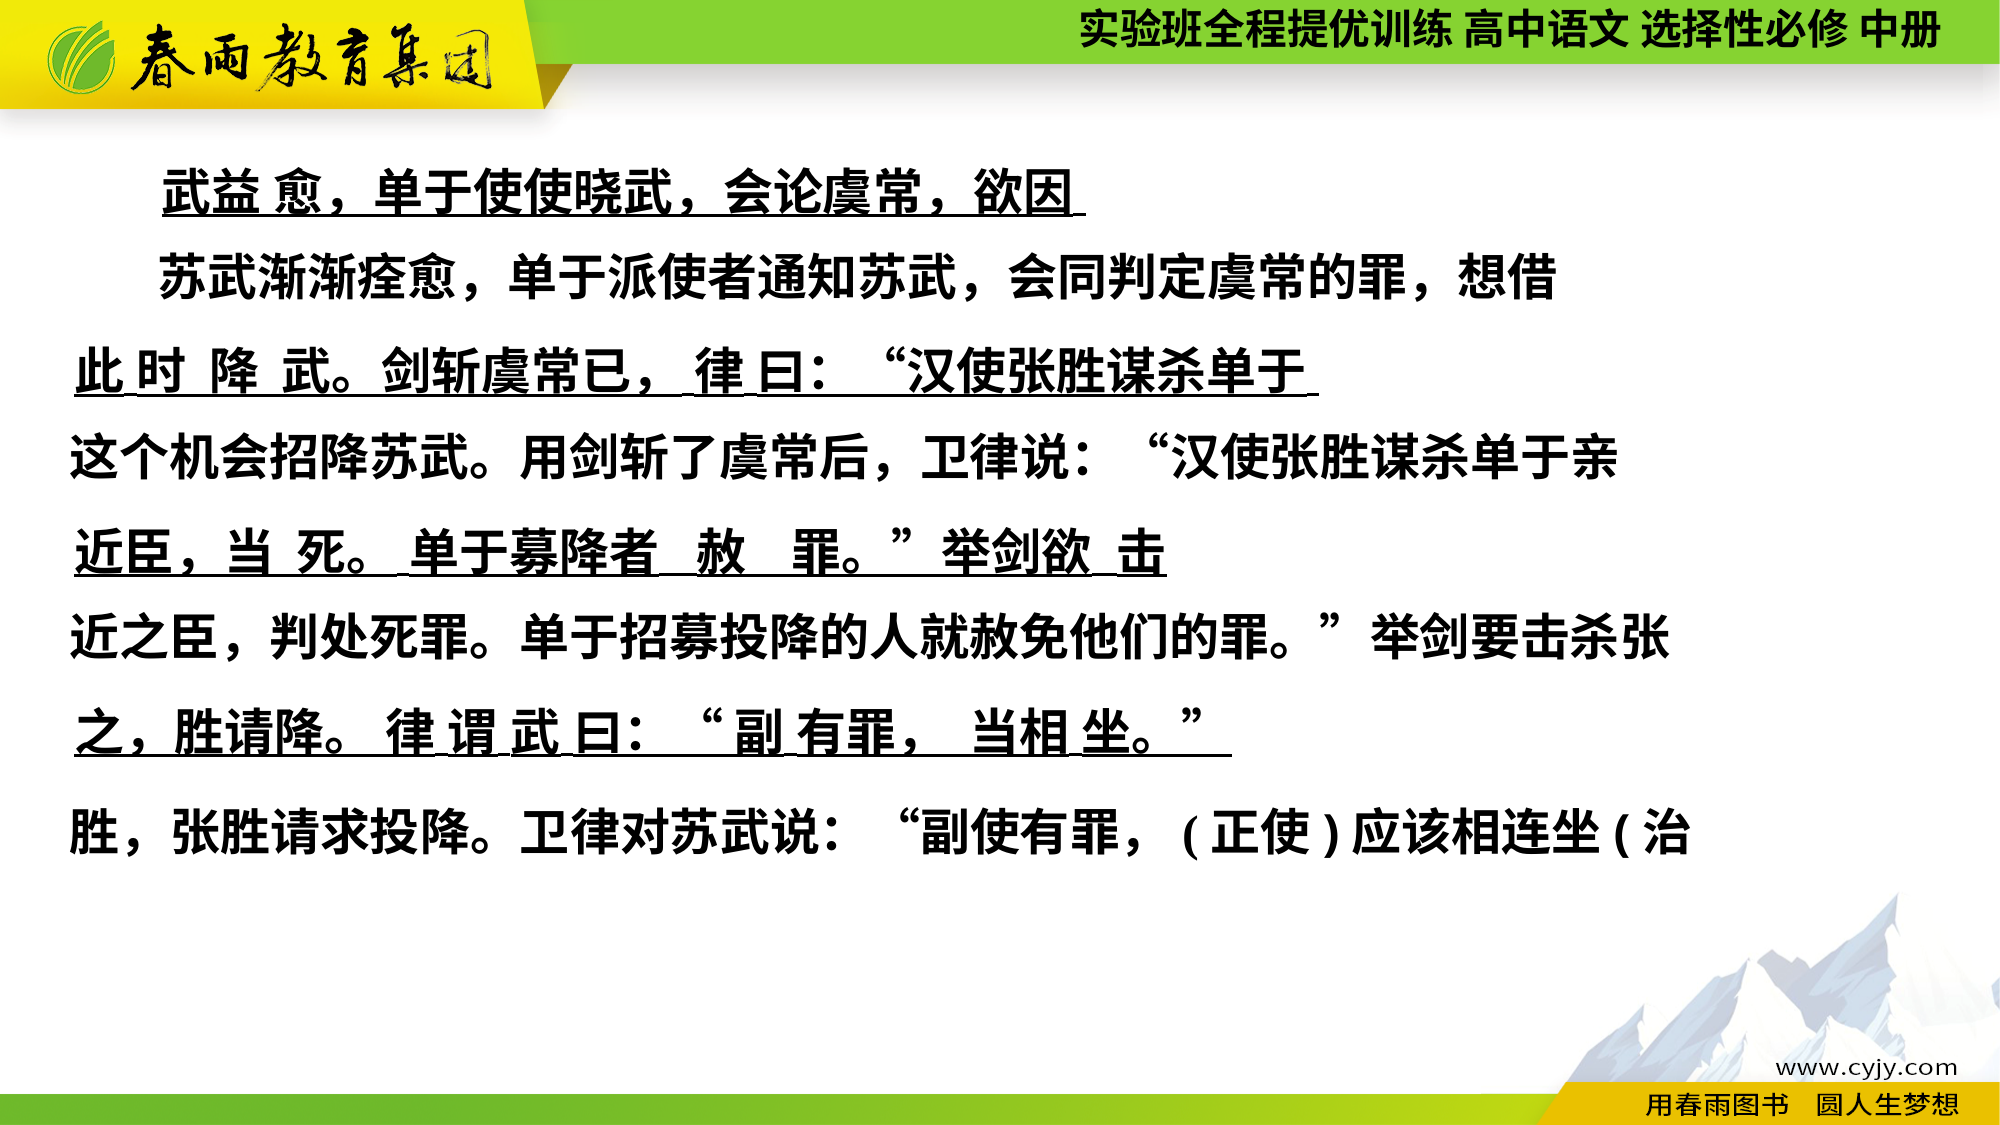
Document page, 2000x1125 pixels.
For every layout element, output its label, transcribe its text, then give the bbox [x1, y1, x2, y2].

picture [0, 0, 2000, 1125]
text_box 苏武渐渐痊愈，单于派使者通知苏武，会同判定虞常的罪，想借 这个机会招降苏武。用剑斩了虞常后，卫律说：“汉使张胜谋杀单于亲 近之臣，判处死罪。单于招募投降的人就赦免他们的罪。”举剑要击杀张 胜，张胜请求投降。卫律对苏武说：“副使有罪，(正使)应该相连坐(治 [54, 208, 1939, 868]
